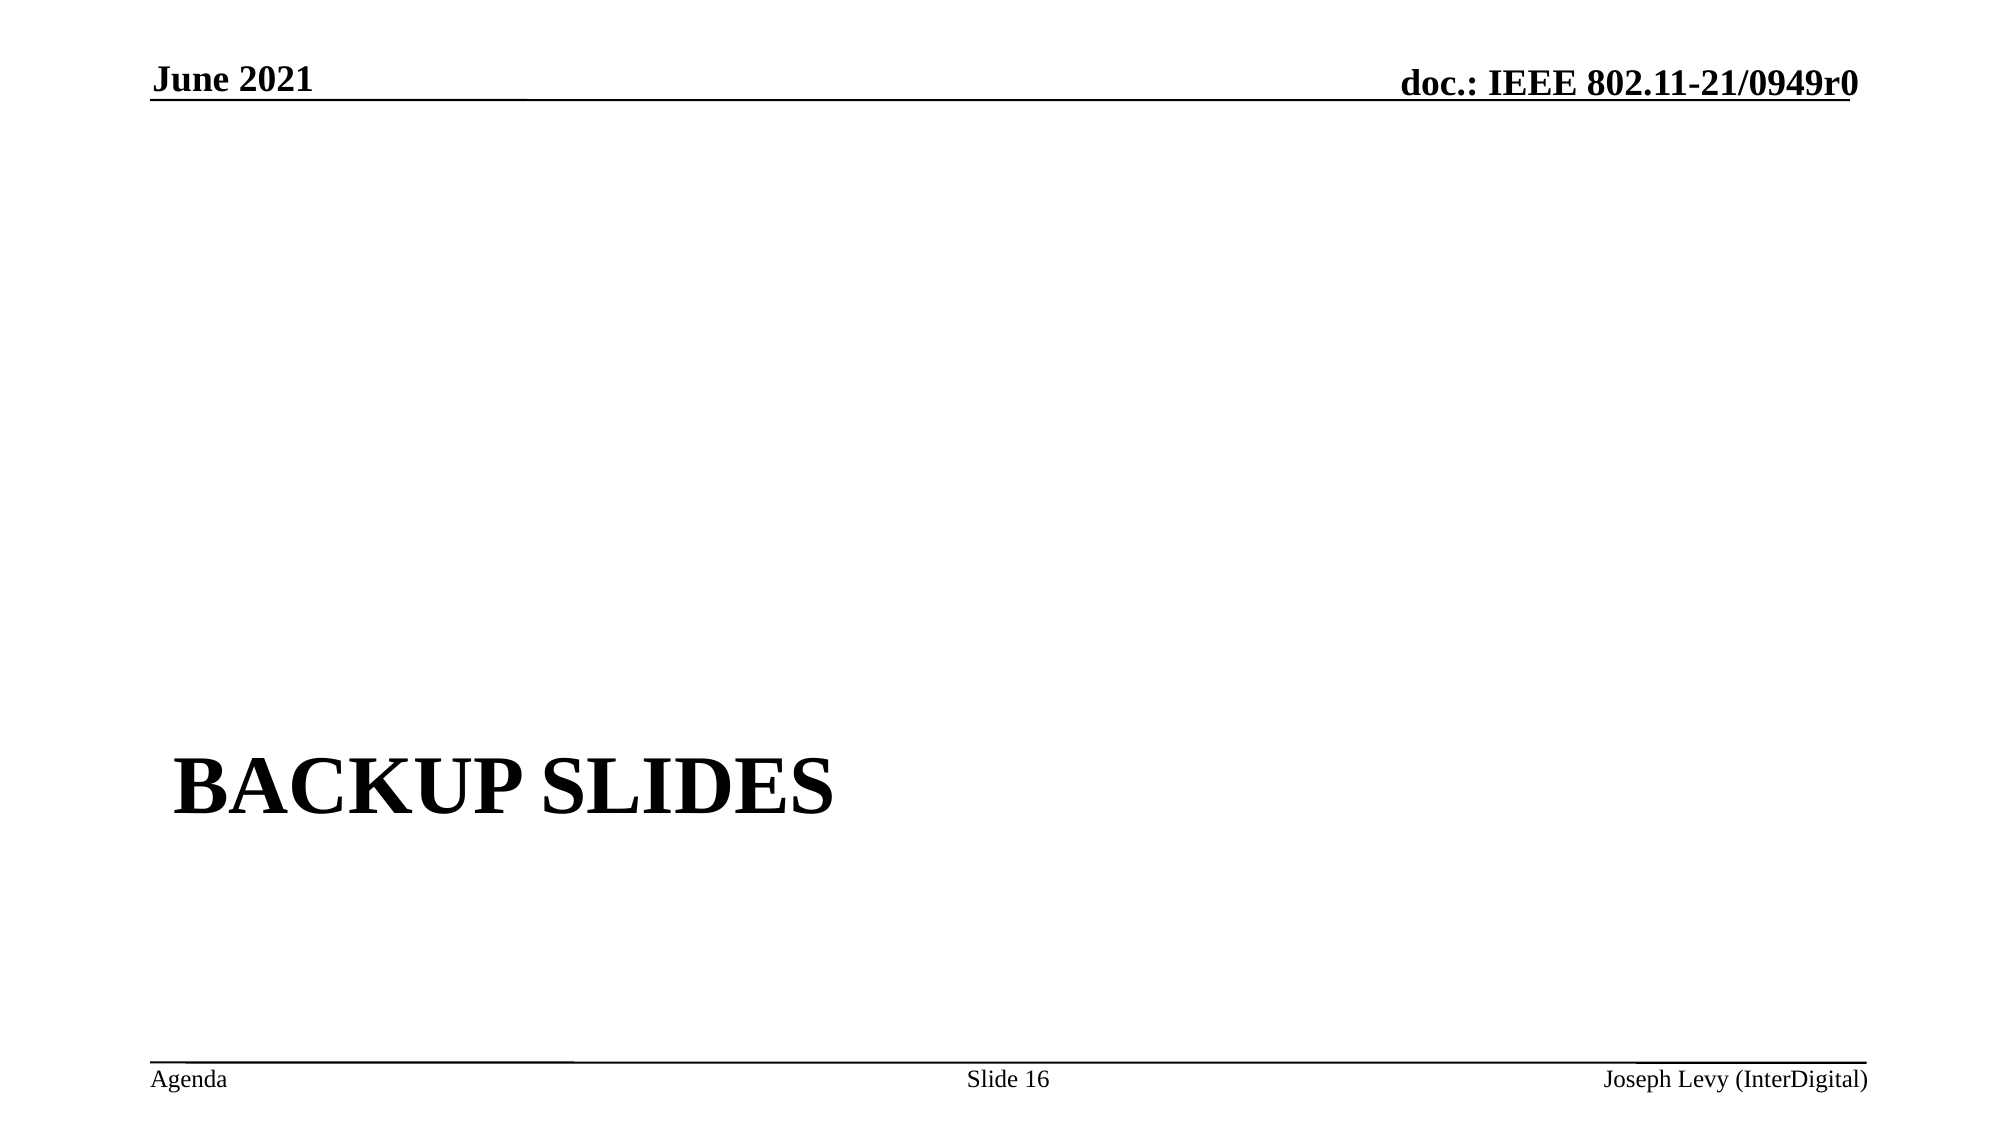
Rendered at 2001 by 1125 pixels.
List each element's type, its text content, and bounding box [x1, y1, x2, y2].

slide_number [152, 54, 563, 100]
slide_number Slide 16 [950, 1061, 1067, 1123]
footer Joseph Levy (InterDigital) [1171, 1061, 1869, 1093]
title Backup slides [157, 722, 1859, 947]
